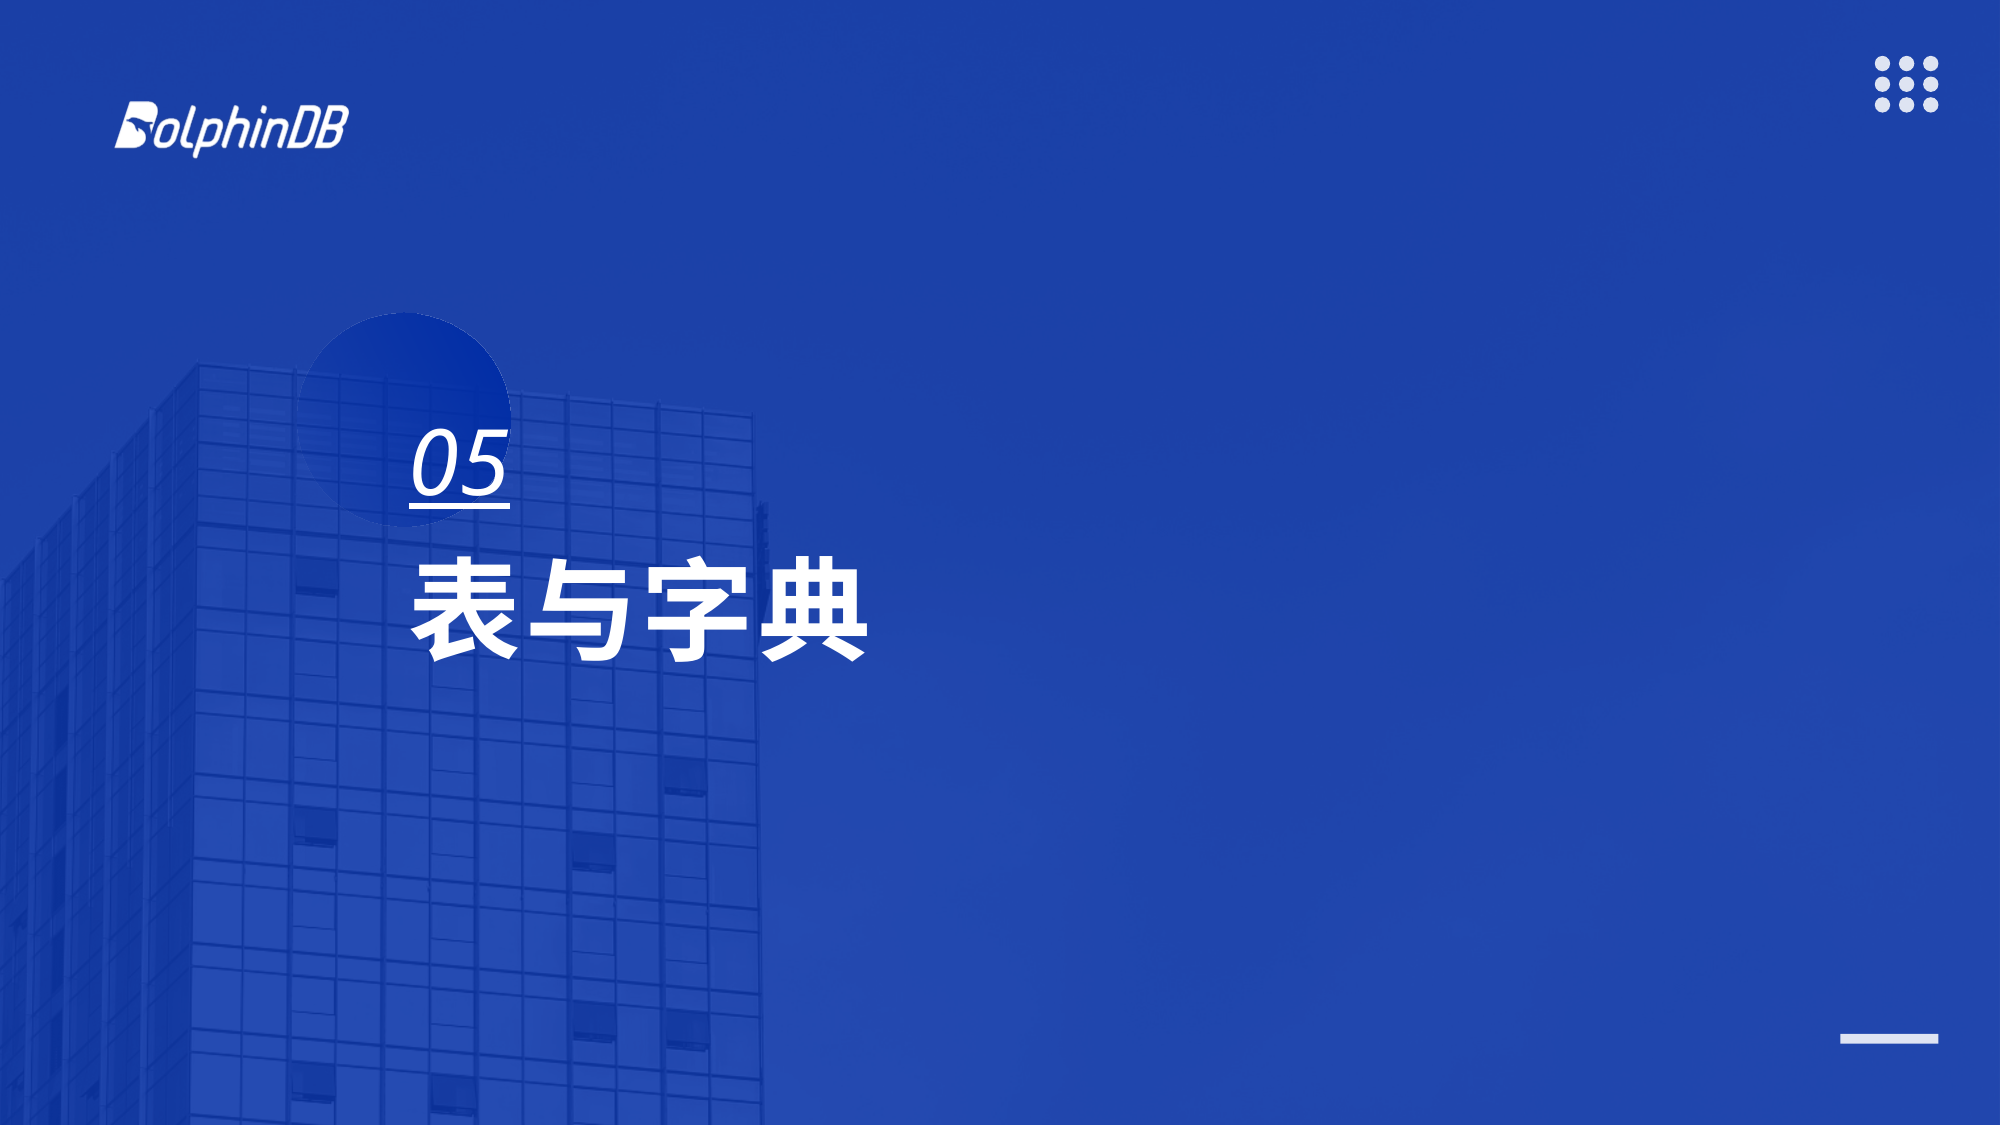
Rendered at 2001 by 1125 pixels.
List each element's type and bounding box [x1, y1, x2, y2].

text_box [1874, 55, 1939, 113]
picture [0, 0, 2000, 1125]
